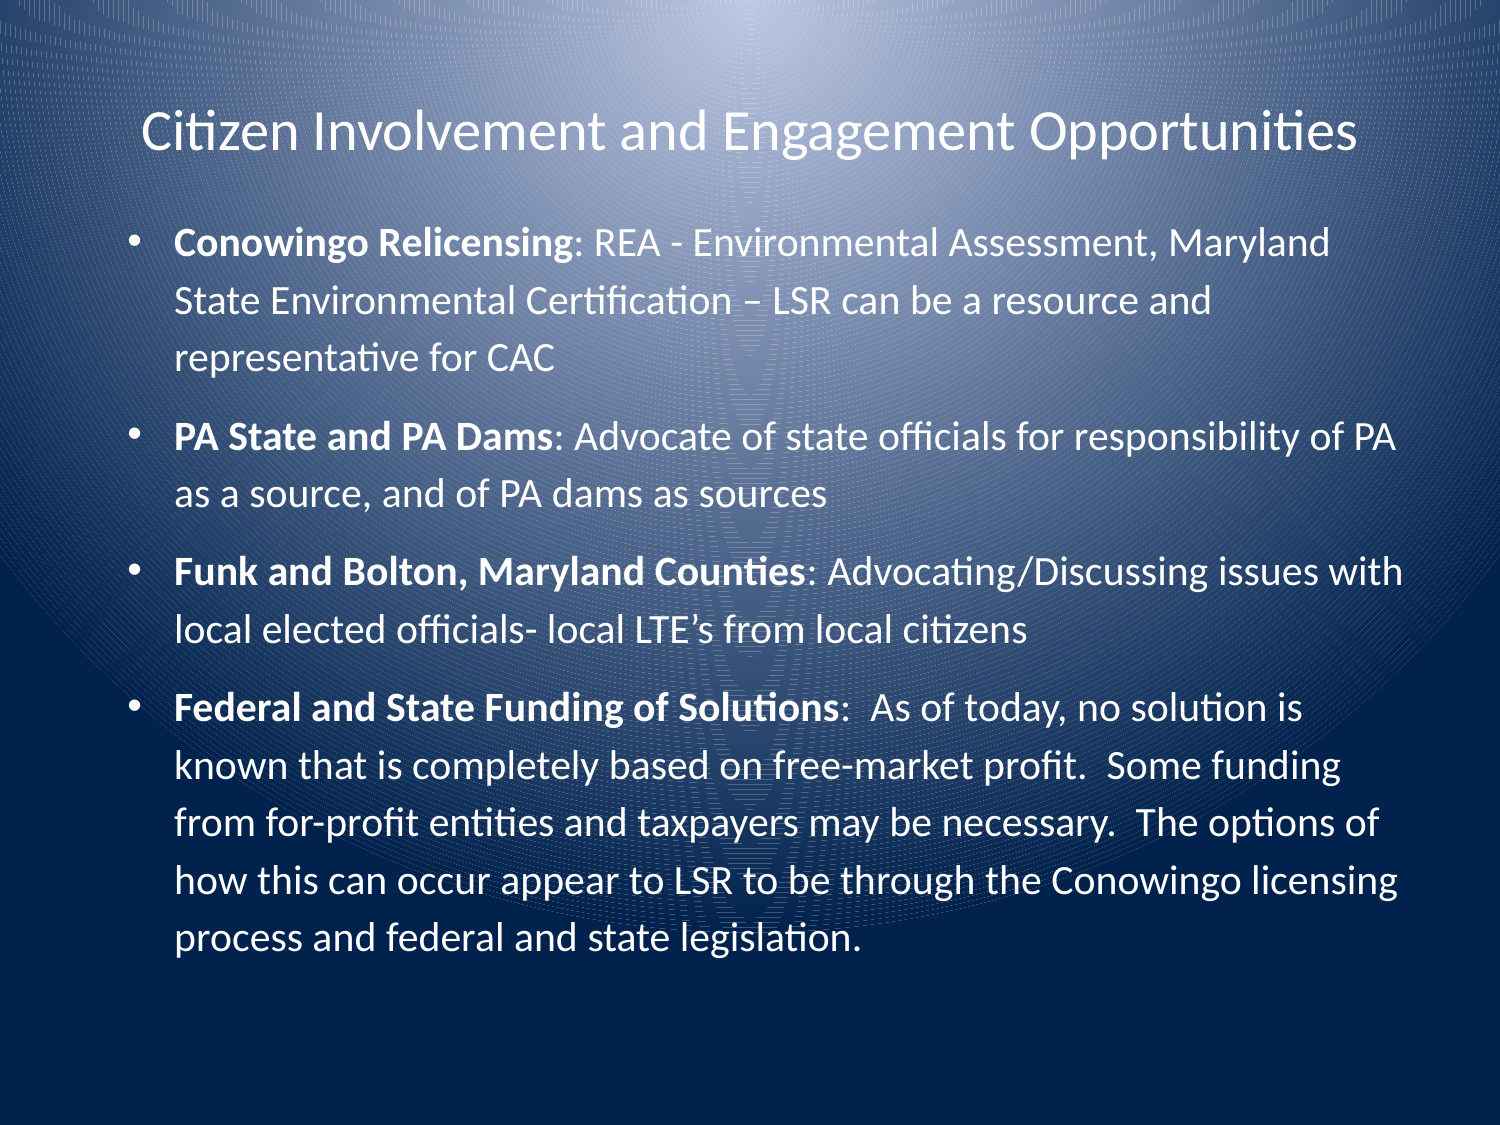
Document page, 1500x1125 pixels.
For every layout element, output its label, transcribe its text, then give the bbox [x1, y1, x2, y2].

text_box Conowingo Relicensing: REA - Environmental Assessment, Maryland State Environmental Certification – LSR can be a resource and representative for CAC PA State and PA Dams: Advocate of state officials for responsibility of PA as a source, and of PA dams as sources Funk and Bolton, Maryland Counties: Advocating/Discussing issues with local elected officials- local LTE’s from local citizens Federal and State Funding of Solutions: As of today, no solution is known that is completely based on free-market profit. Some funding from for-profit entities and taxpayers may be necessary. The options of how this can occur appear to LSR to be through the Conowingo licensing process and federal and state legislation. [112, 200, 1438, 968]
title Citizen Involvement and Engagement Opportunities [75, 75, 1425, 180]
